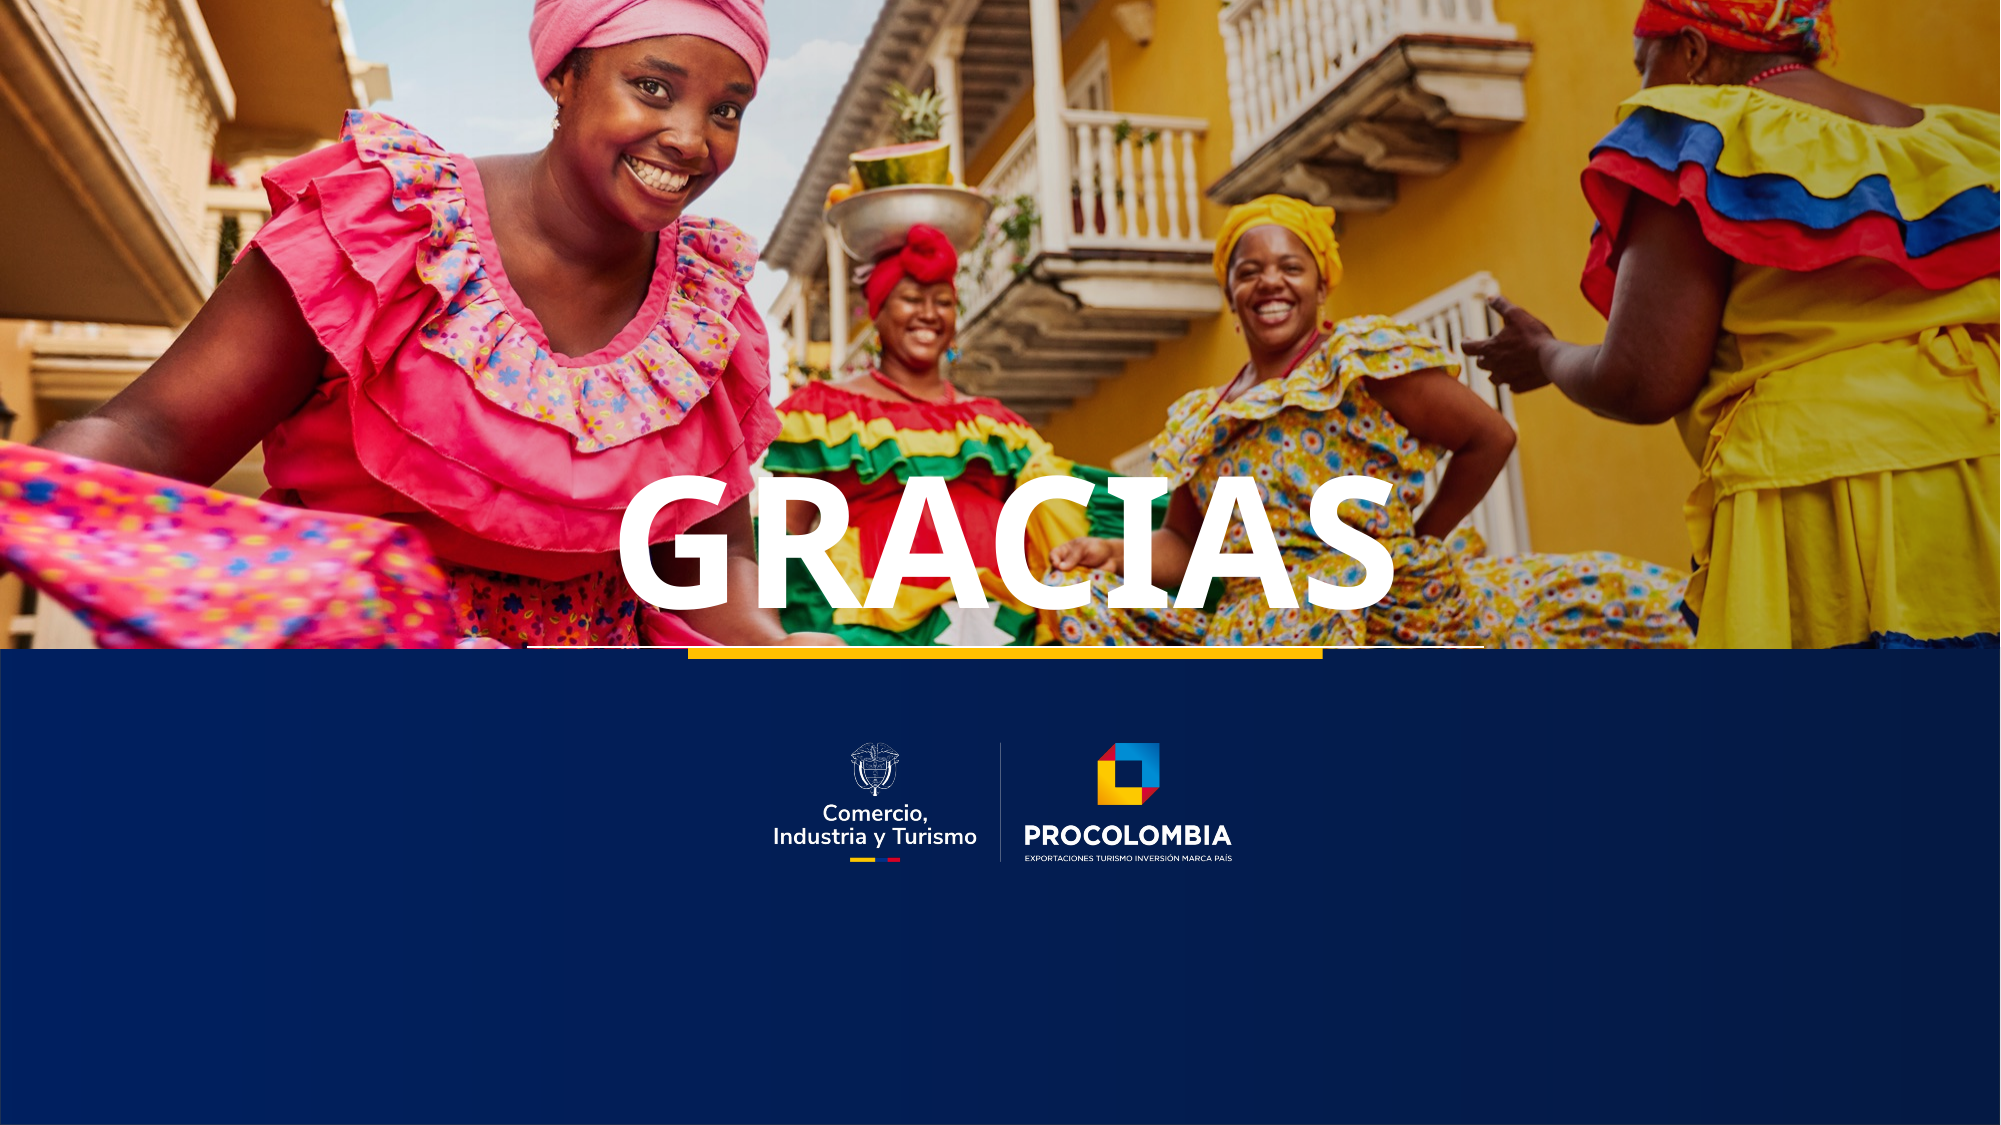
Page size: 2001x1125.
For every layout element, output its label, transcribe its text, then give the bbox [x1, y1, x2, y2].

text_box GRACIAS [228, 649, 1783, 653]
text_box [0, 649, 2000, 1125]
text_box [687, 653, 1324, 660]
picture [0, 0, 2000, 649]
picture [762, 729, 1238, 877]
